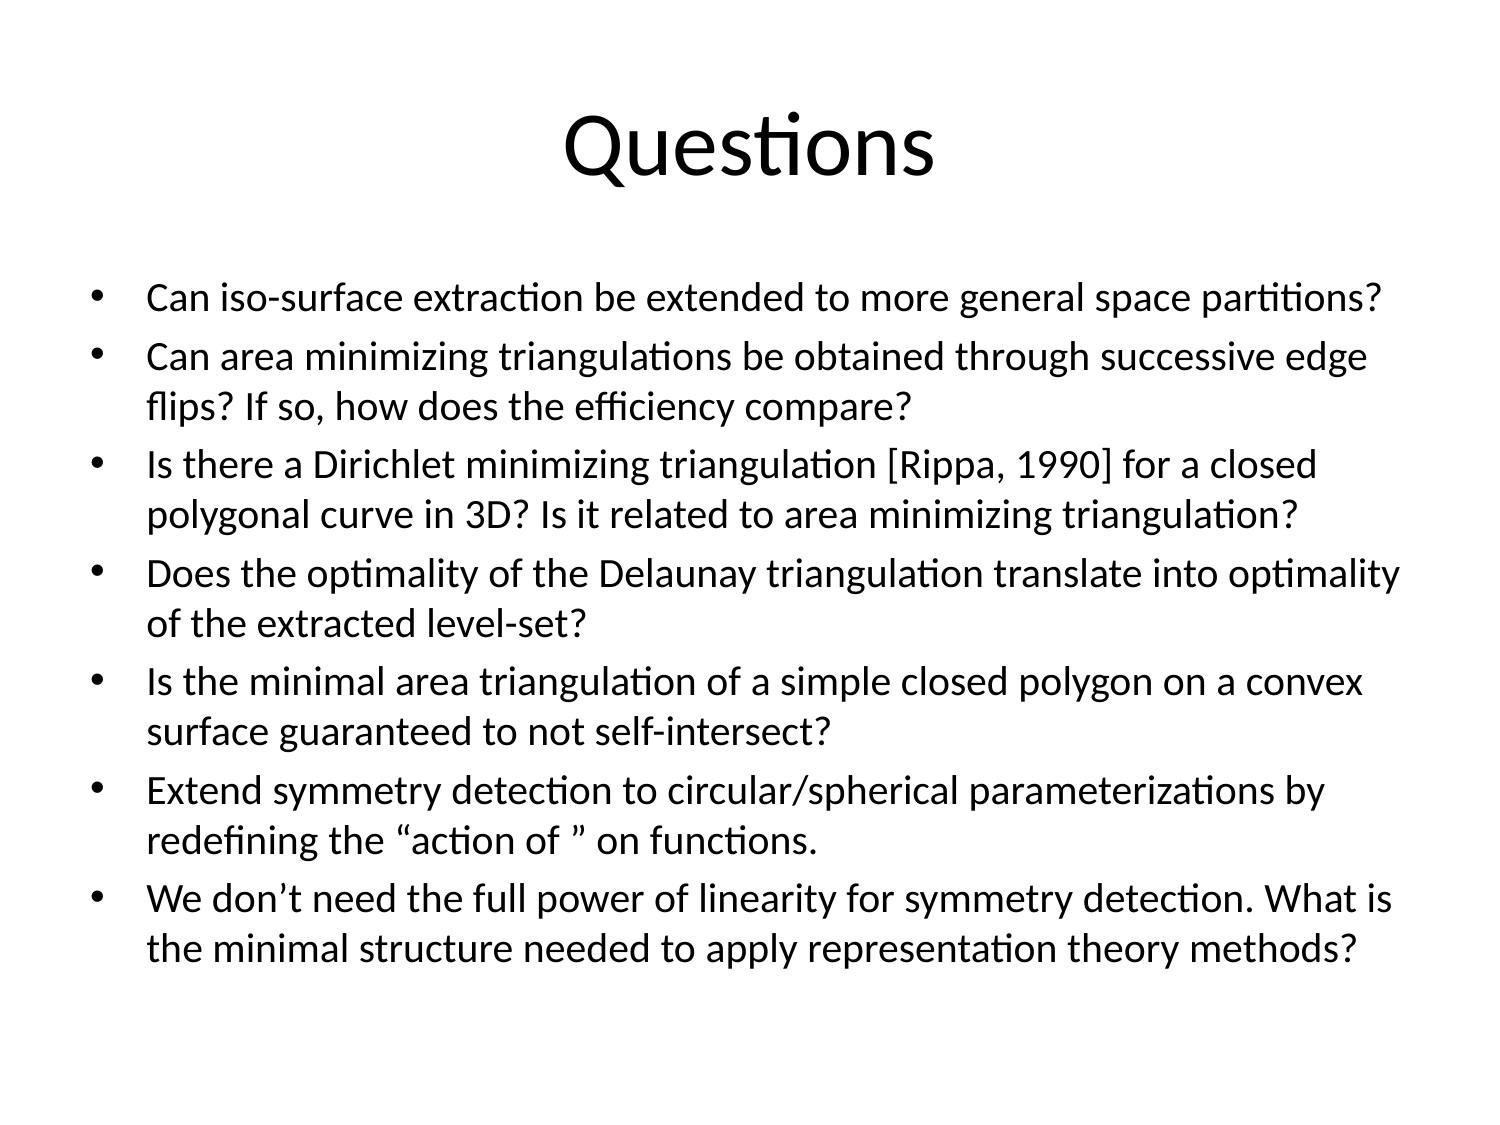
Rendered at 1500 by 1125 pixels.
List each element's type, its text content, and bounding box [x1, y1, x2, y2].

title Questions [75, 45, 1425, 233]
